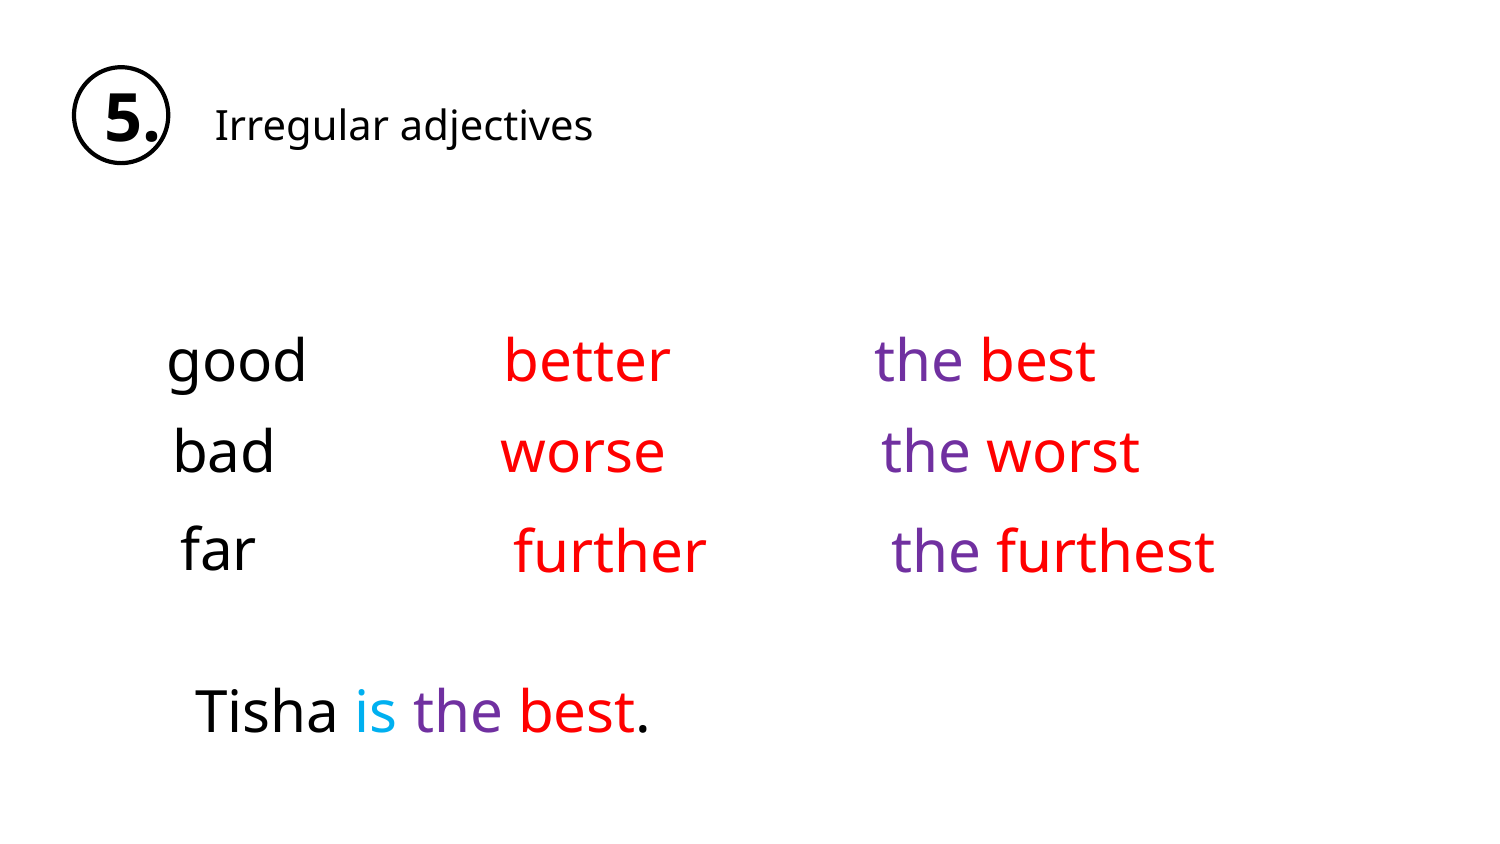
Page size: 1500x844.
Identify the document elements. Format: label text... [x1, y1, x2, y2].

text_box worse [486, 406, 682, 492]
text_box Irregular adjectives [200, 91, 620, 156]
text_box good [151, 315, 324, 401]
text_box the furthest [876, 506, 1231, 592]
text_box Tisha is the best. [180, 666, 667, 752]
text_box [71, 65, 171, 166]
text_box further [499, 506, 723, 592]
text_box the best [859, 315, 1113, 401]
text_box 5. [138, 67, 194, 162]
text_box bad [157, 406, 292, 492]
text_box the worst [866, 406, 1171, 492]
text_box 5. [89, 154, 101, 162]
text_box better [489, 315, 687, 401]
text_box far [165, 504, 273, 590]
text_box 5. [89, 67, 104, 76]
